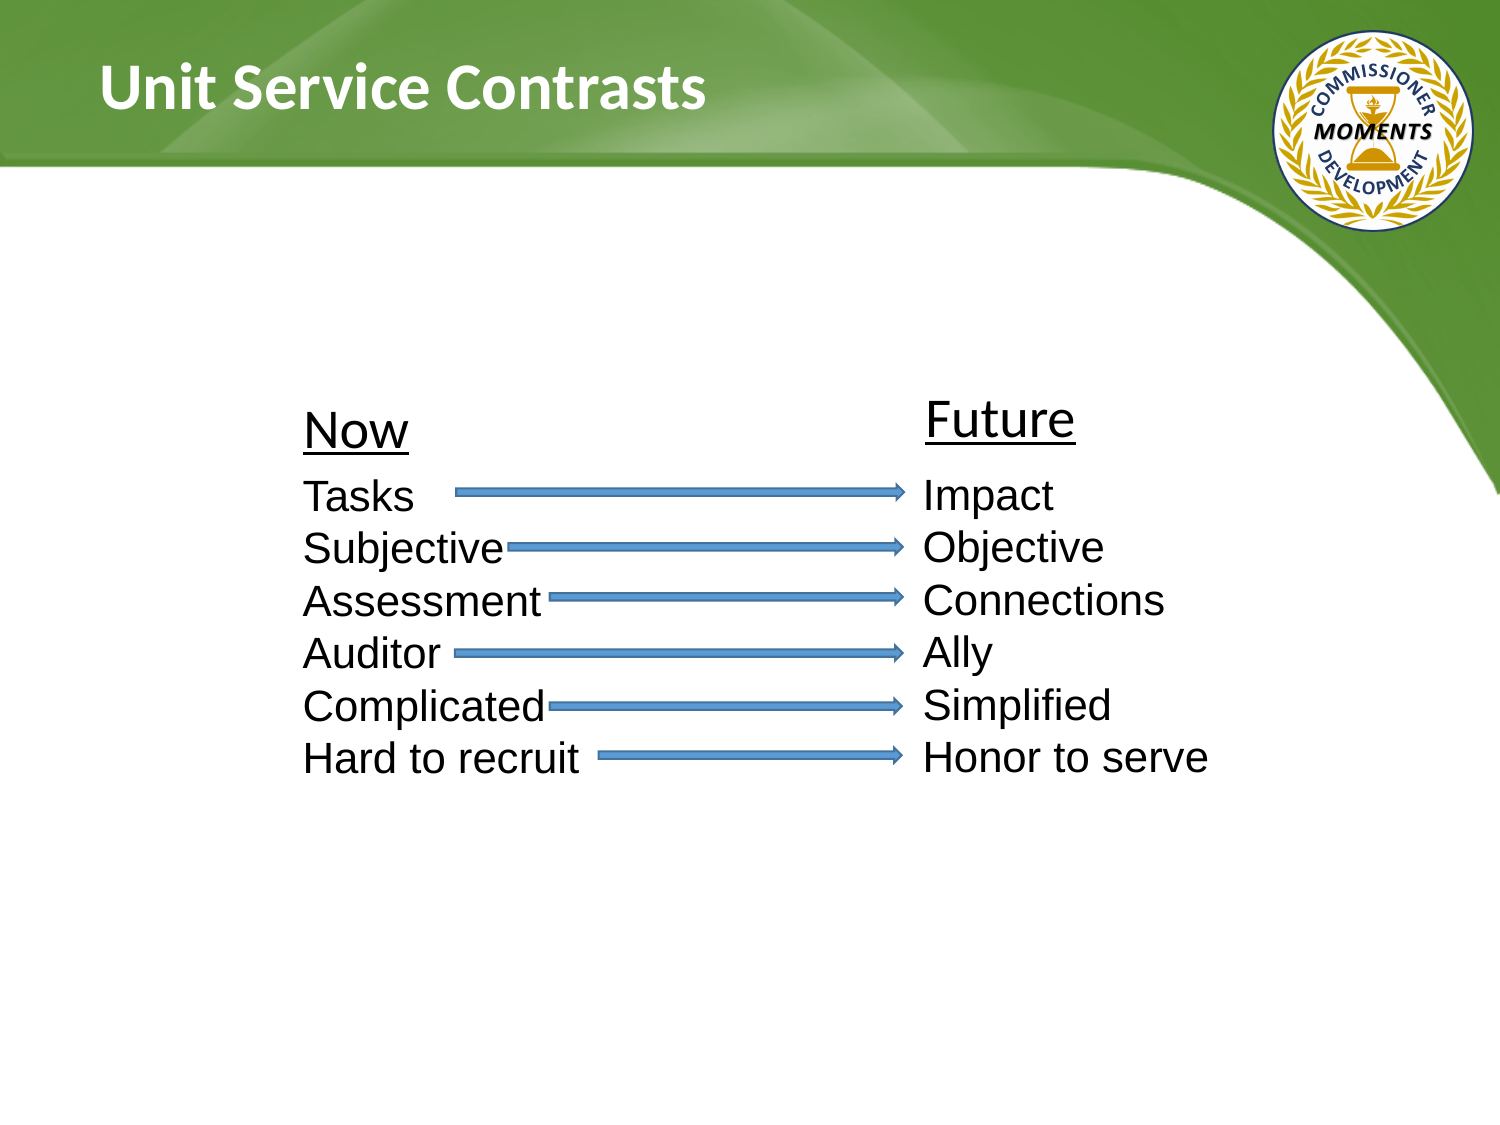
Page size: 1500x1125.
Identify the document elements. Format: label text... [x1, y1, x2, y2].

text_box Now [288, 384, 457, 467]
text_box [455, 482, 906, 503]
text_box [548, 696, 904, 717]
picture [1272, 30, 1474, 232]
text_box Tasks Subjective Assessment Auditor Complicated Hard to recruit [287, 460, 834, 843]
text_box [597, 745, 904, 766]
text_box Future [910, 374, 1147, 457]
text_box Unit Service Contrasts [84, 35, 723, 131]
text_box [453, 643, 905, 663]
text_box Impact Objective Connections Ally Simplified Honor to serve [907, 459, 1453, 790]
text_box [507, 536, 905, 557]
text_box [548, 586, 905, 607]
